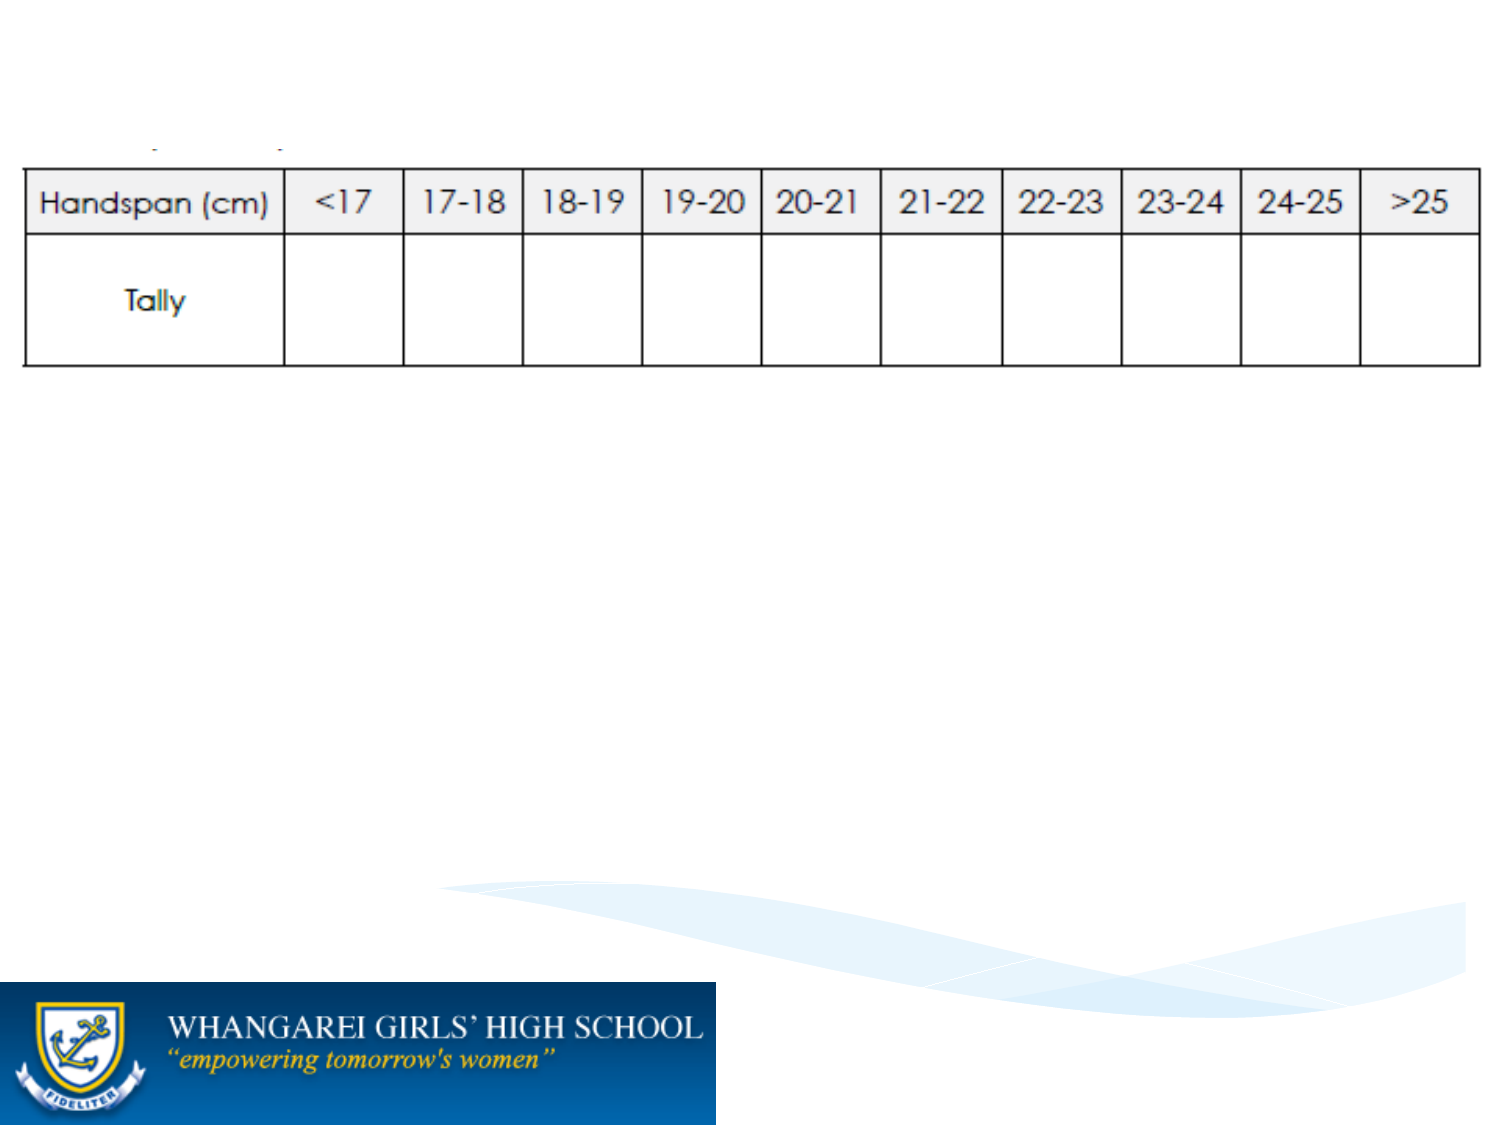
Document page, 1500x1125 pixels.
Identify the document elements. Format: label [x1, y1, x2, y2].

picture [0, 982, 716, 1125]
picture [12, 149, 1488, 401]
